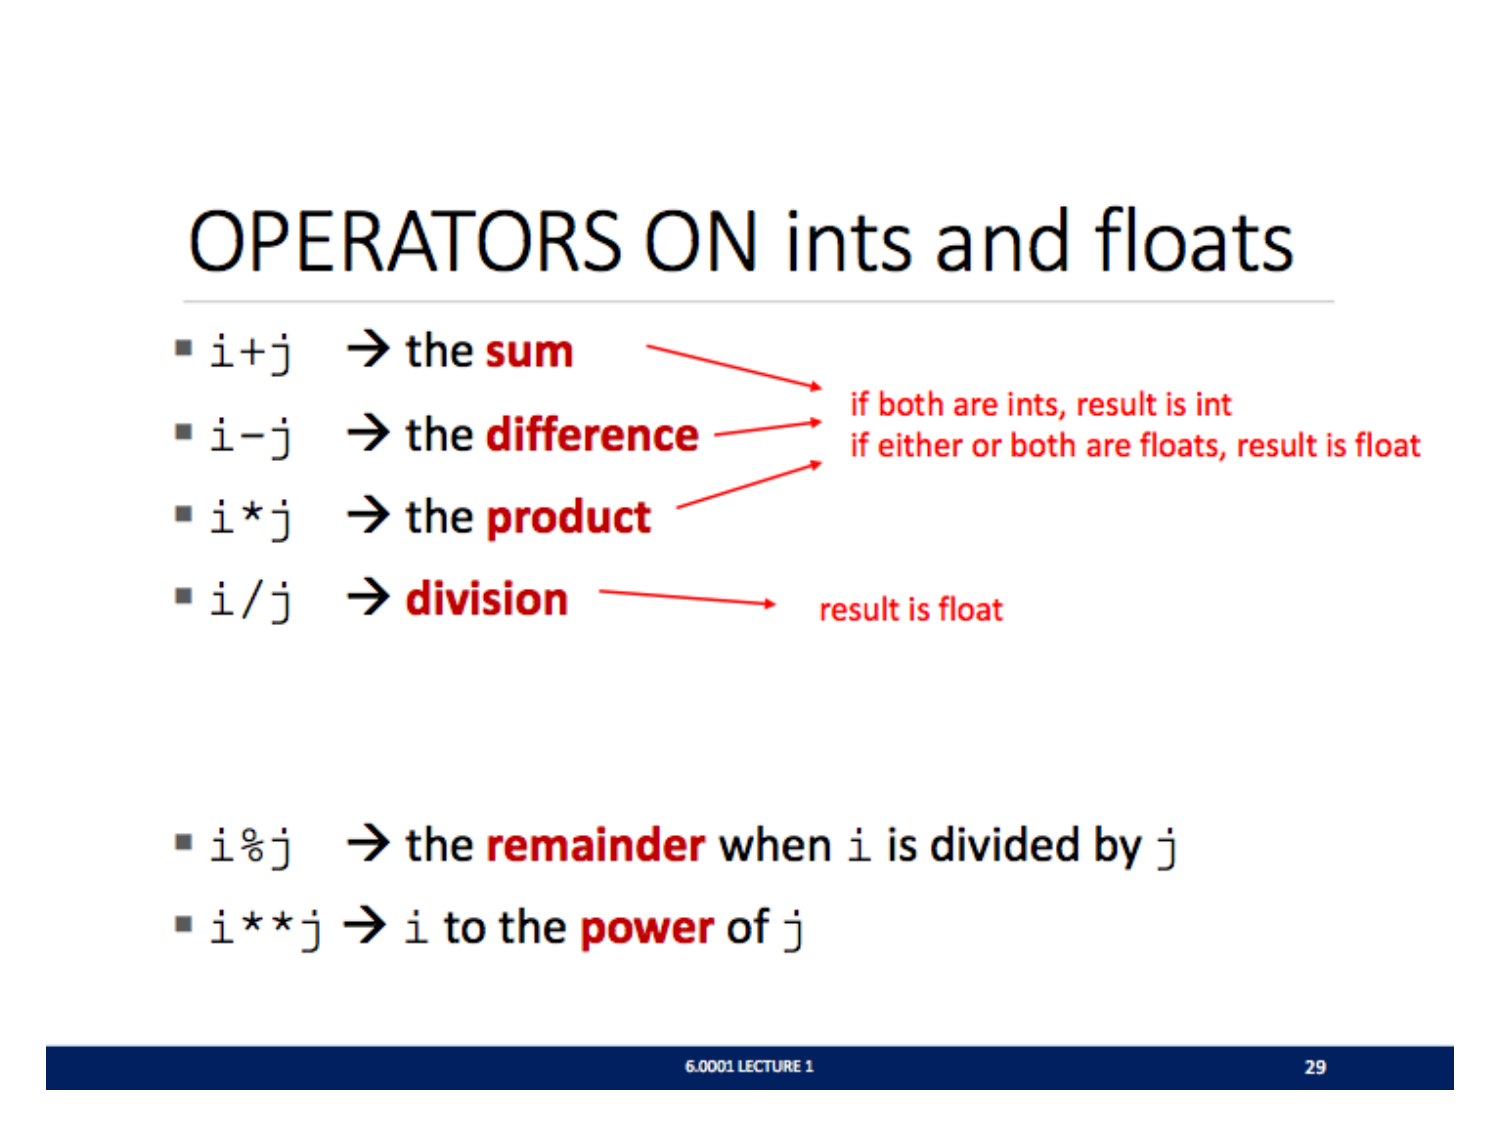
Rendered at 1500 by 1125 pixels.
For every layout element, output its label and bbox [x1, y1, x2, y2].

picture [46, 34, 1454, 1091]
